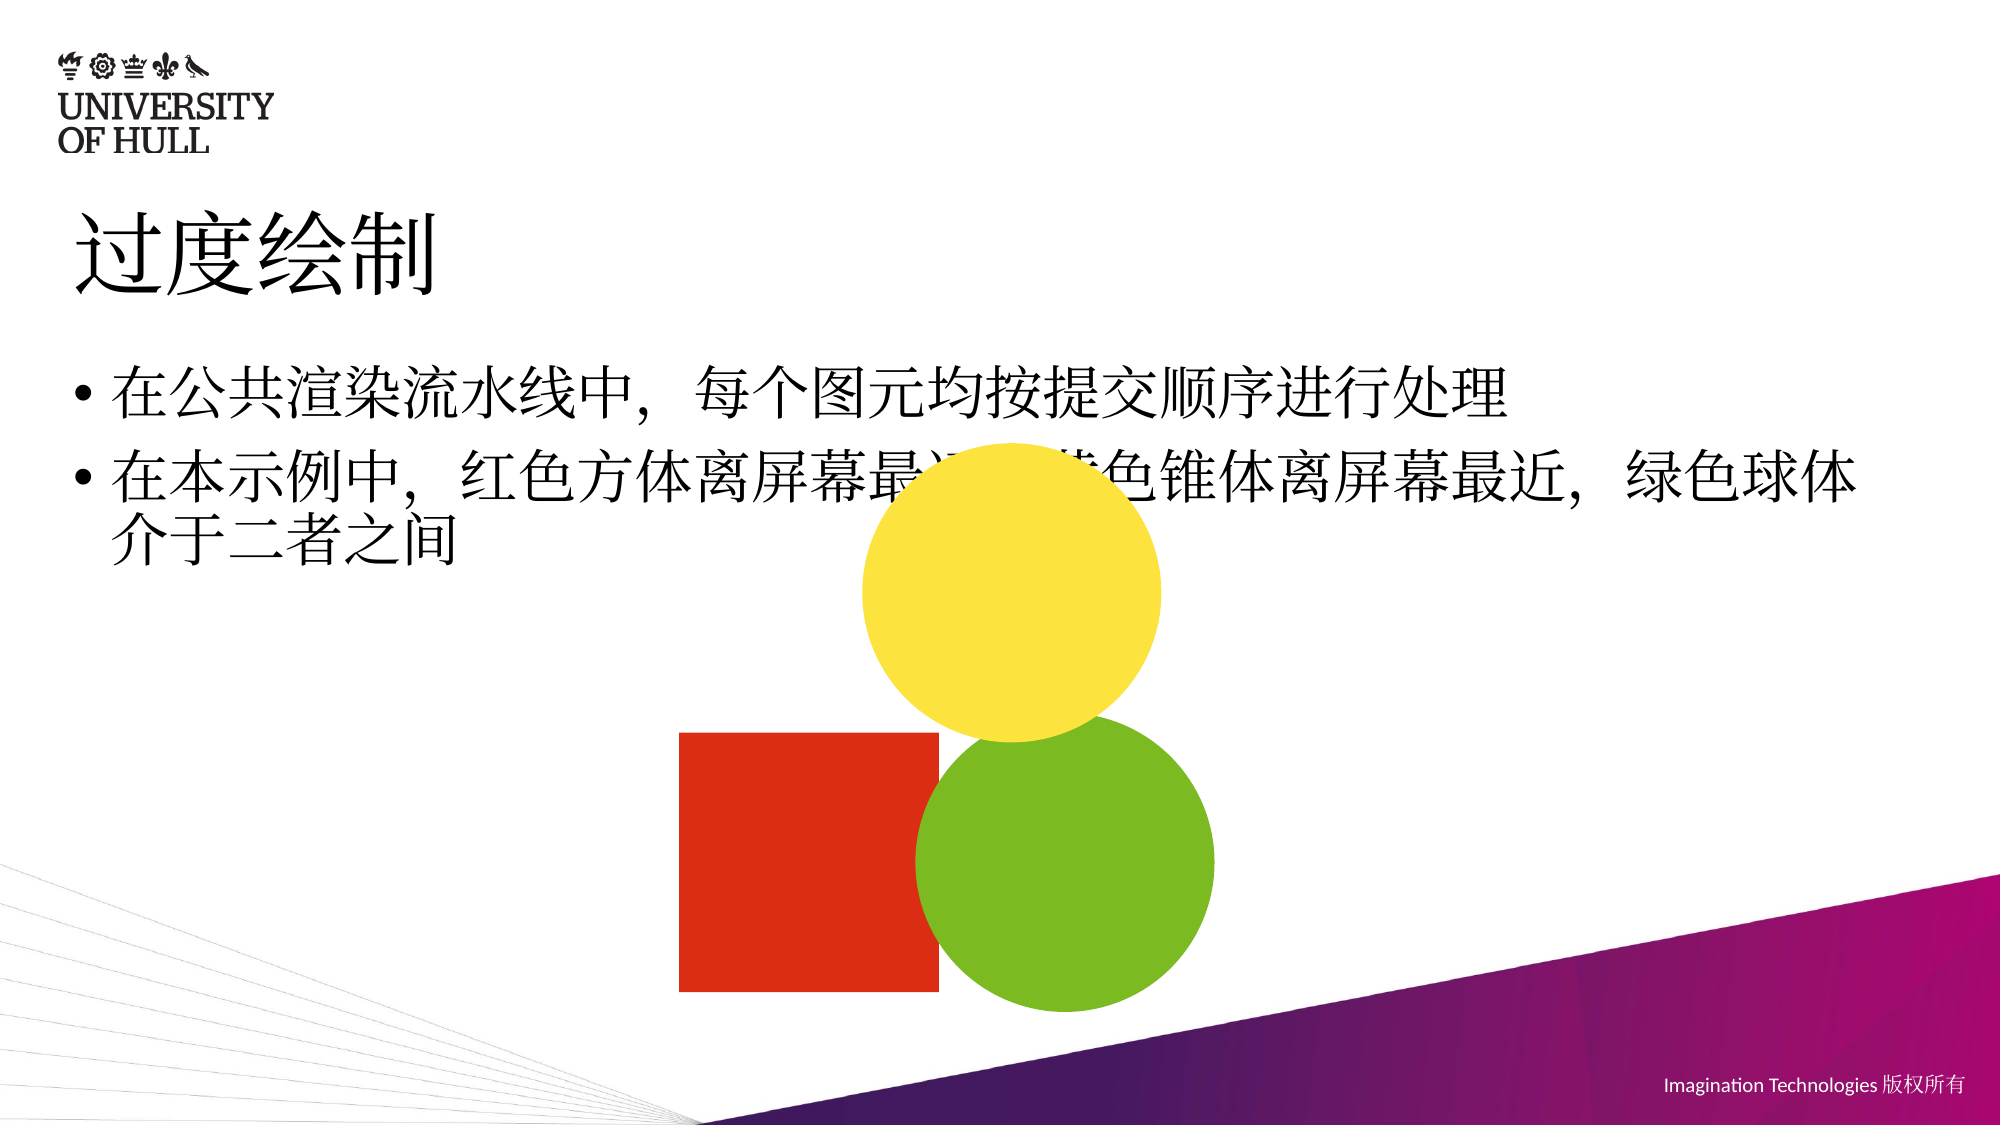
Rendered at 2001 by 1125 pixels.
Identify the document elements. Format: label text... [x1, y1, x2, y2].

title 过度绘制 [57, 178, 1931, 340]
picture [0, 0, 2000, 1125]
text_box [679, 443, 1215, 1012]
list 在公共渲染流水线中，每个图元均按提交顺序进行处理 在本示例中，红色方体离屏幕最远，黄色锥体离屏幕最近，绿色球体介于二者之间 [57, 356, 1931, 1074]
